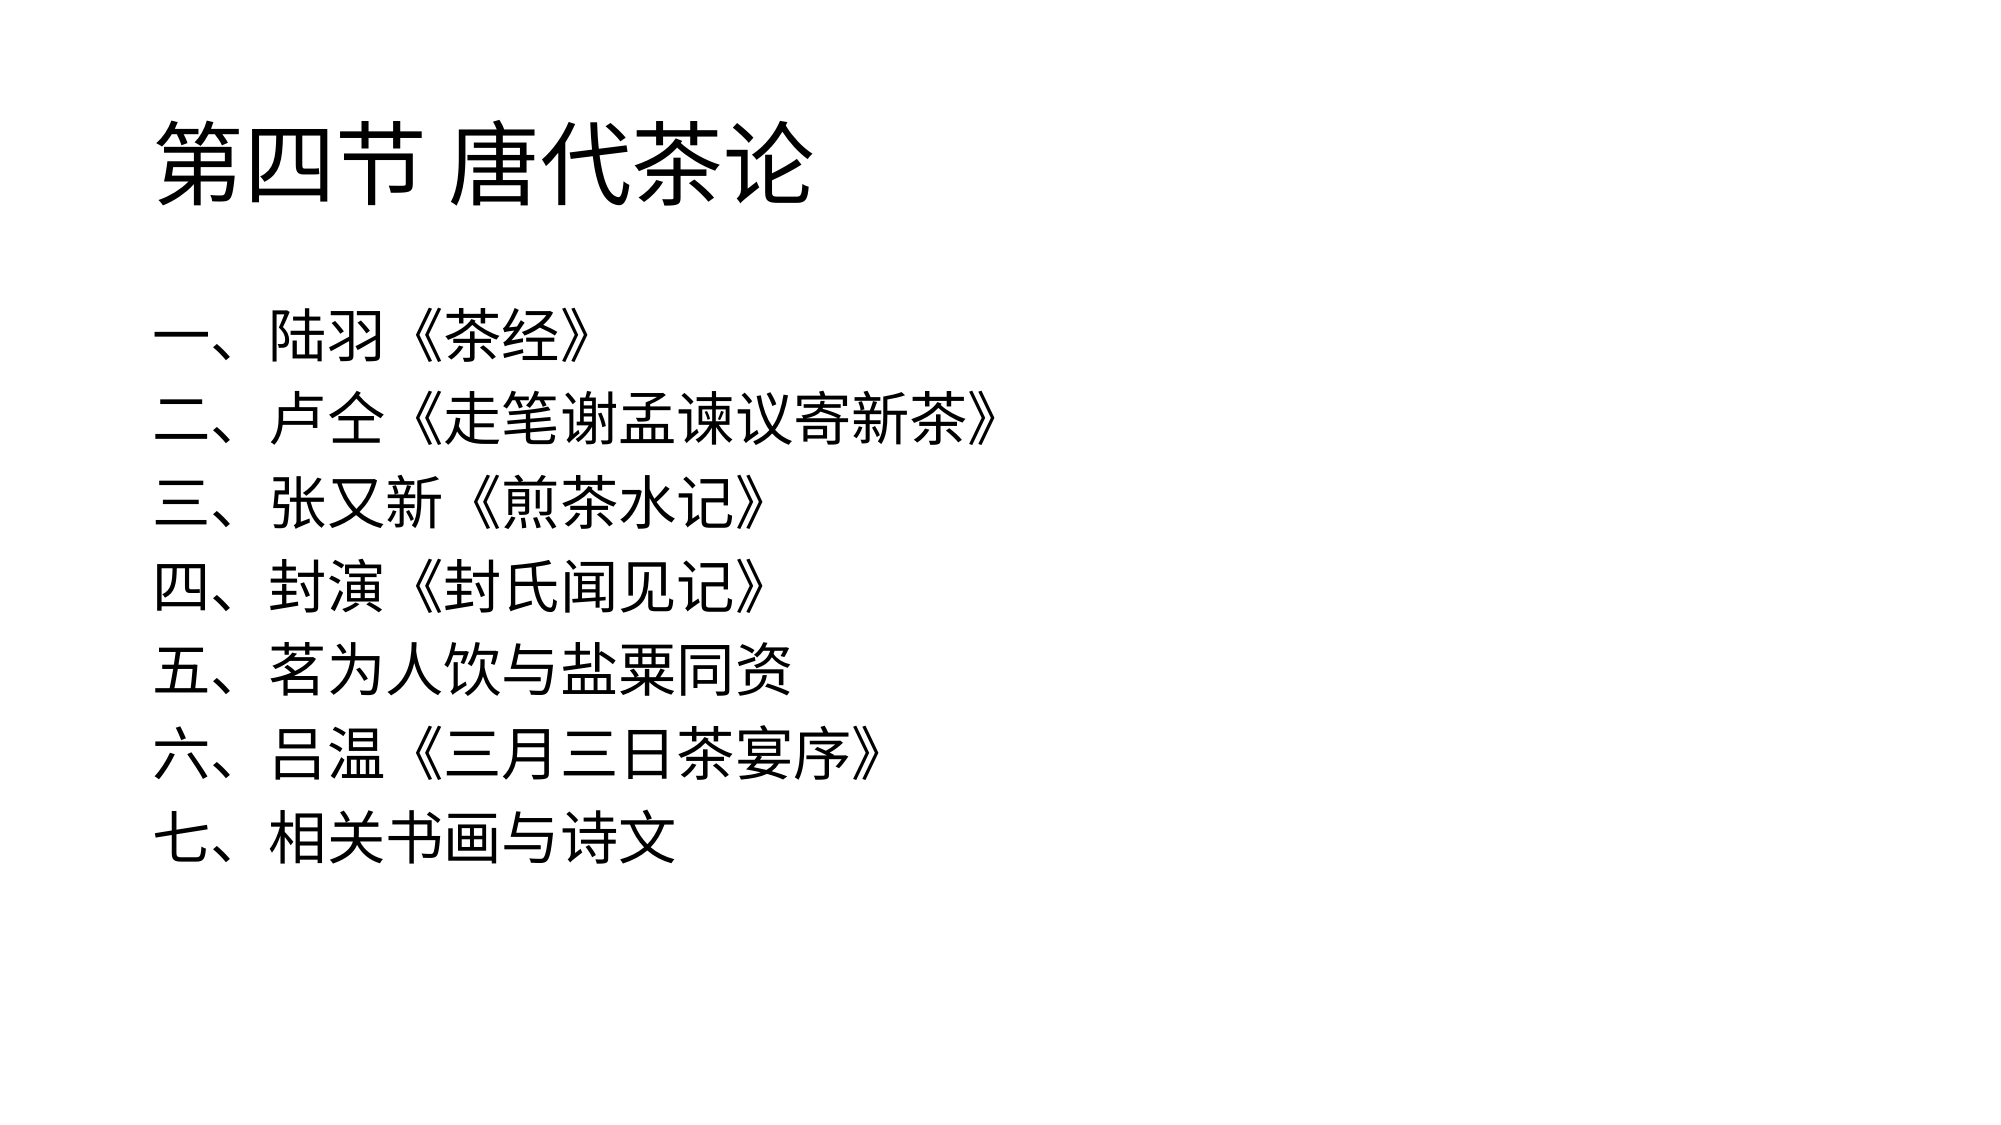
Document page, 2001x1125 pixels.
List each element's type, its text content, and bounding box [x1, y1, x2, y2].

list 一、陆羽《茶经》 二、卢仝《走笔谢孟谏议寄新茶》 三、张又新《煎茶水记》 四、封演《封氏闻见记》 五、茗为人饮与盐粟同资 六、吕温《三月三日茶宴序》 七、相关书画与诗文 [137, 299, 1863, 1014]
title 第四节 唐代茶论 [137, 59, 1863, 278]
